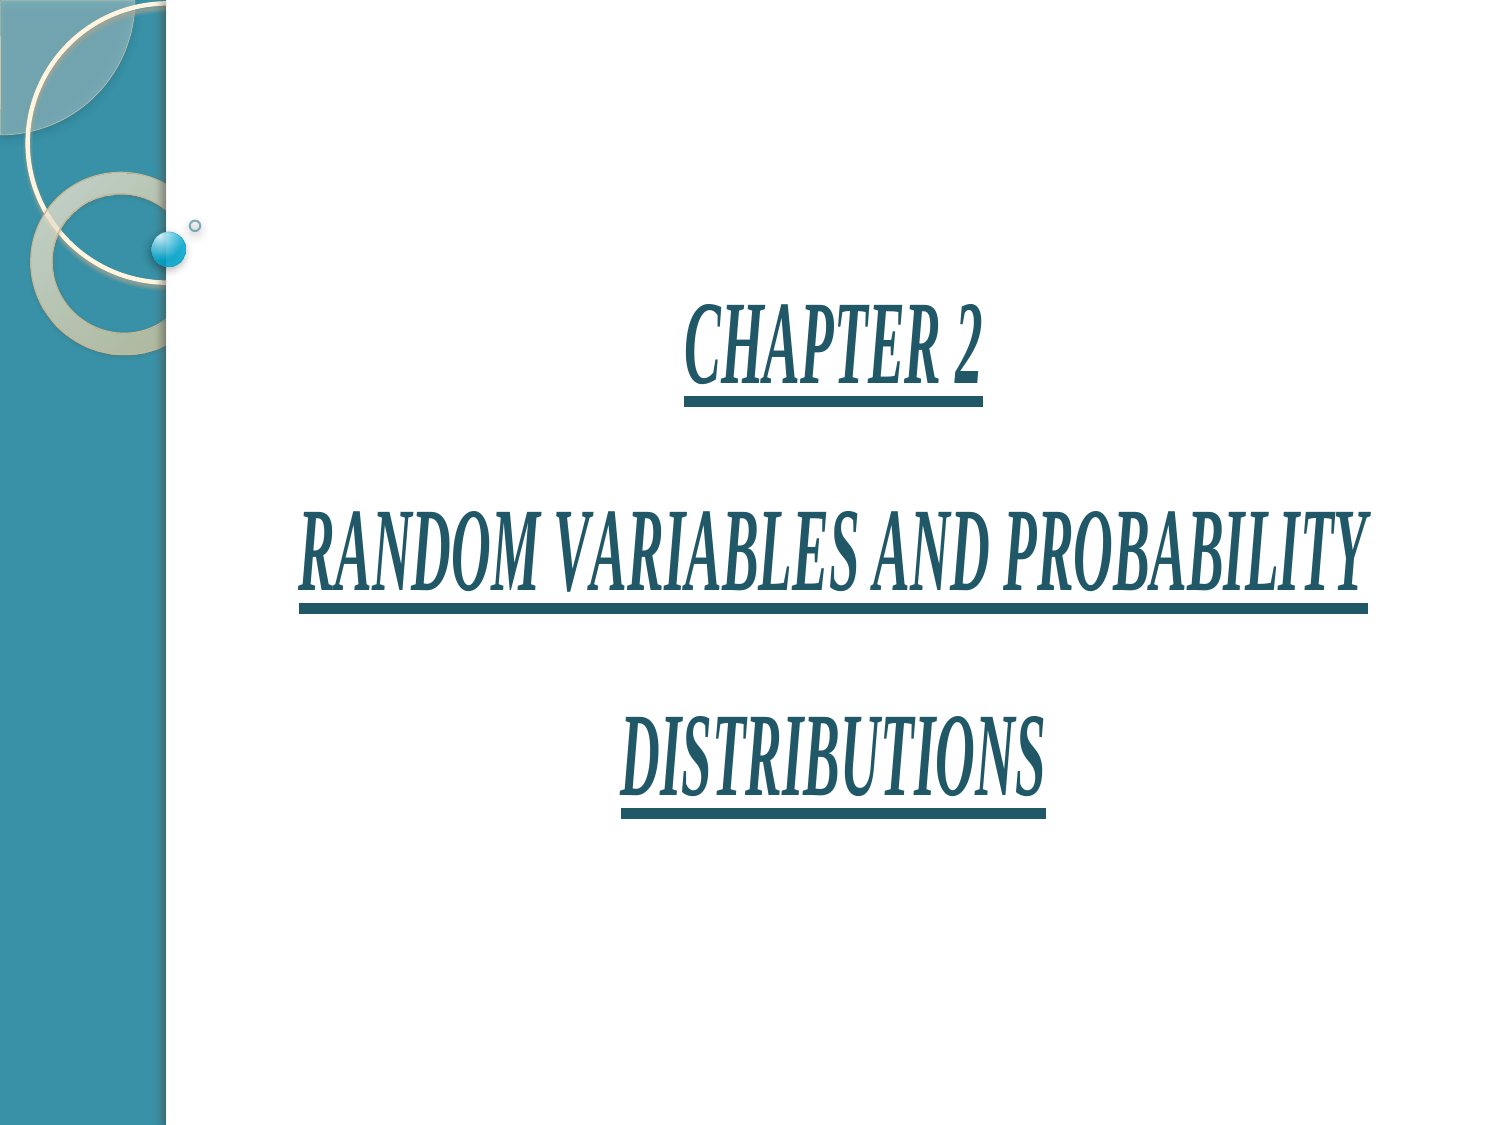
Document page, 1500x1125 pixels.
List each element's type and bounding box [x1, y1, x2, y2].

text_box [199, 272, 1468, 891]
